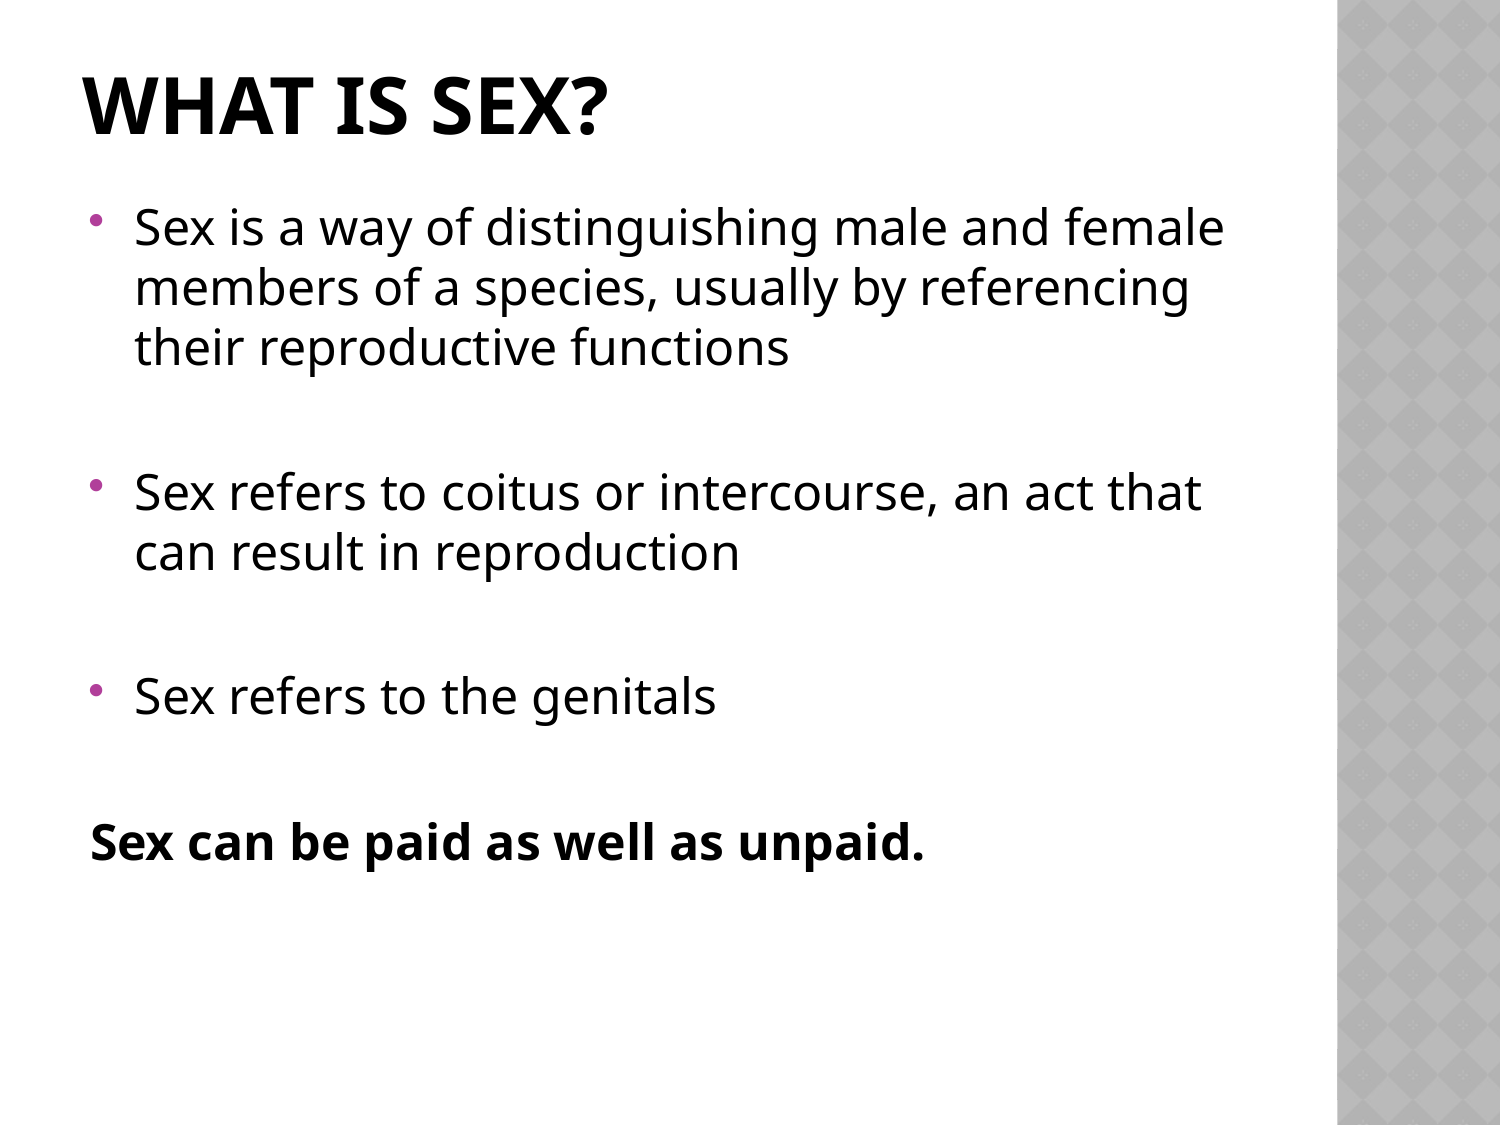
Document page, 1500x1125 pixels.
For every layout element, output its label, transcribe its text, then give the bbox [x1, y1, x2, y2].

list Sex is a way of distinguishing male and female members of a species, usually by referencing their reproductive functions Sex refers to coitus or intercourse, an act that can result in reproduction Sex refers to the genitals Sex can be paid as well as unpaid. [74, 187, 1263, 1060]
title What is Sex? [75, 52, 1263, 150]
